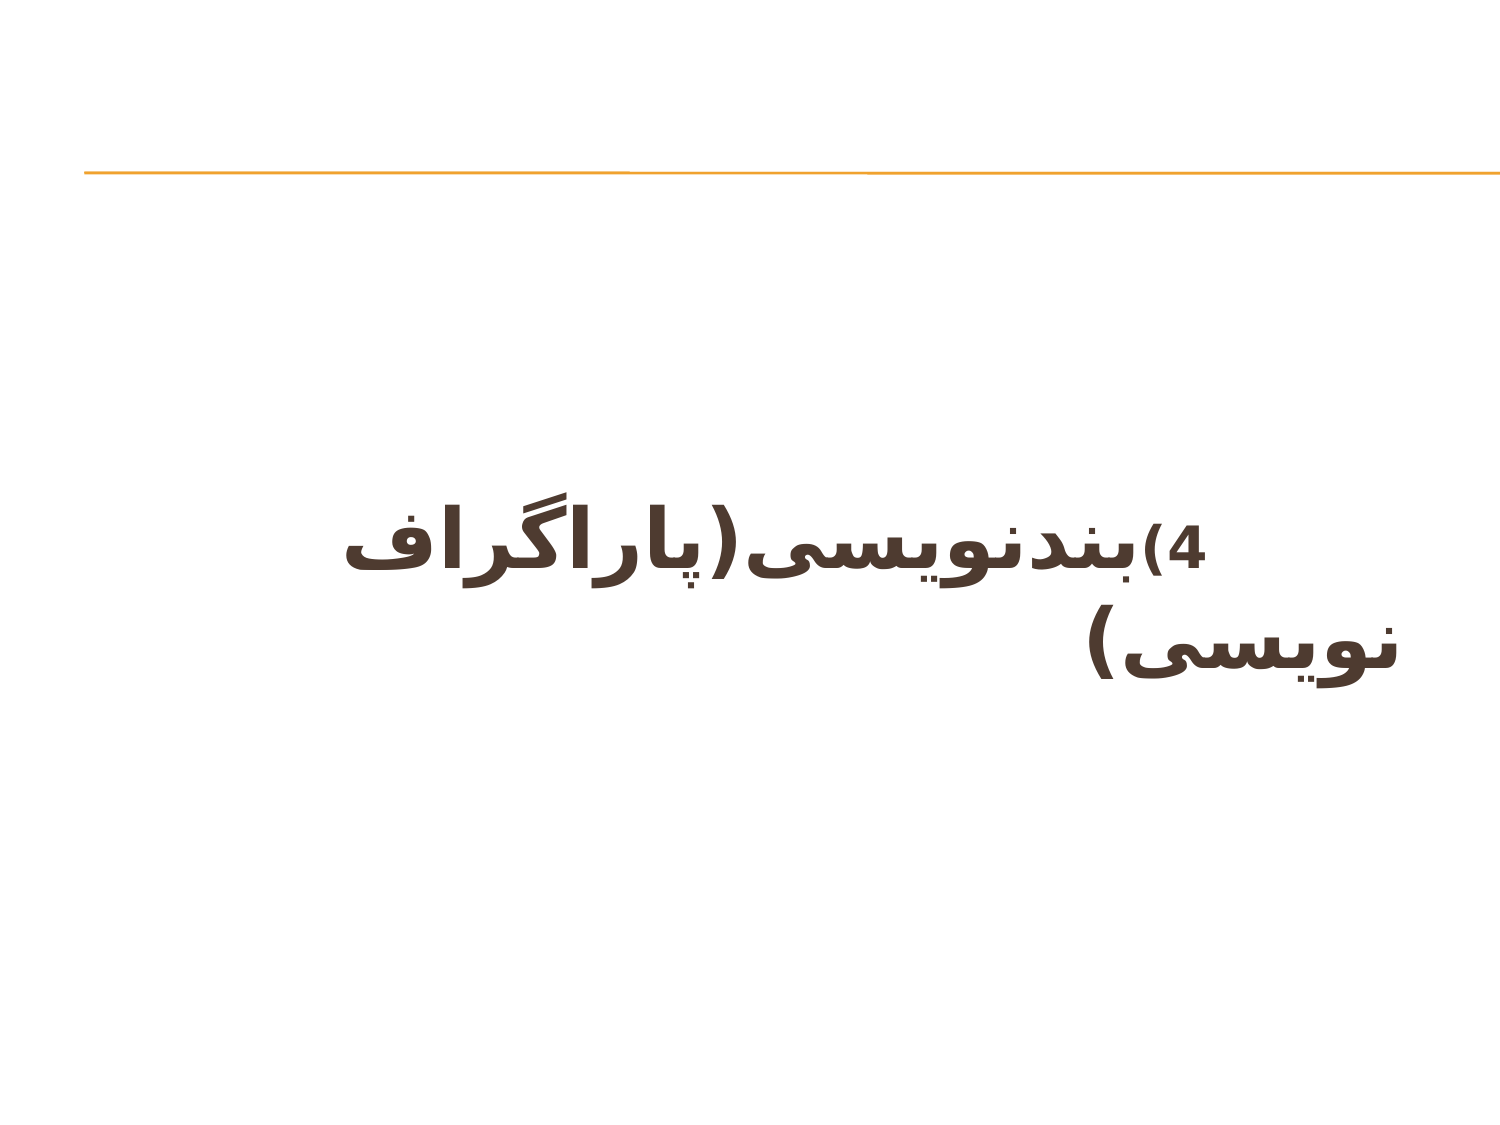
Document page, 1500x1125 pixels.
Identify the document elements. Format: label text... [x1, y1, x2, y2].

list 4)بندنویسی(پاراگراف نویسی) [50, 78, 1475, 998]
